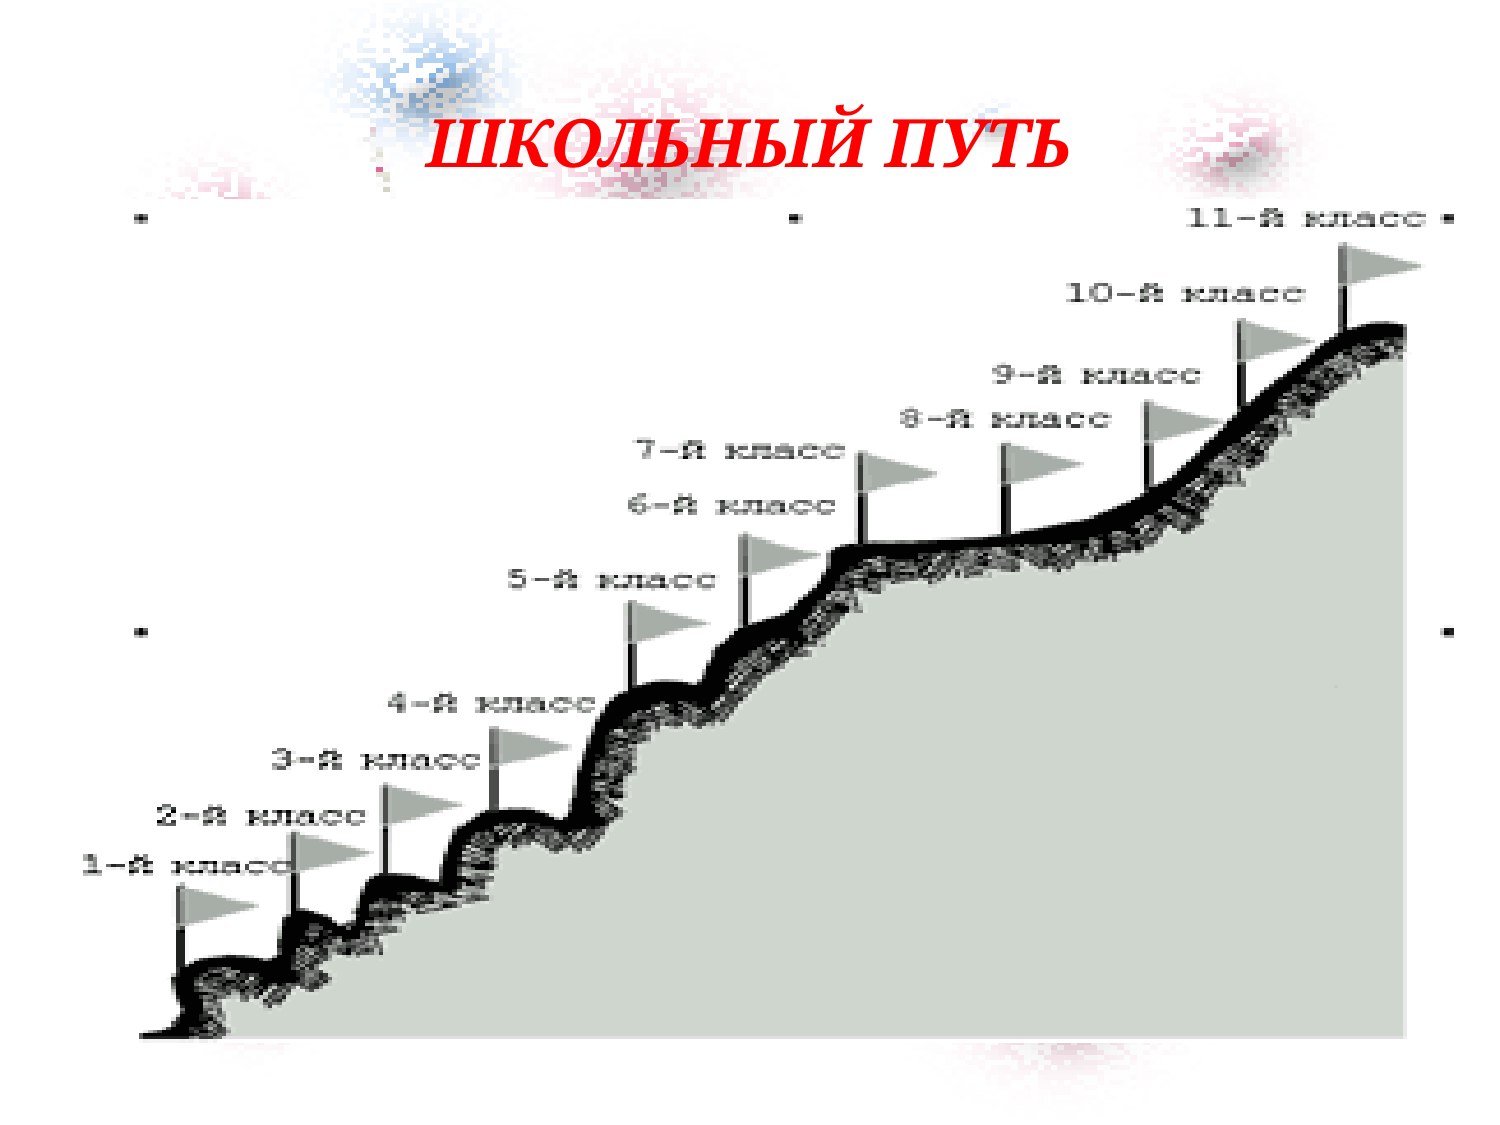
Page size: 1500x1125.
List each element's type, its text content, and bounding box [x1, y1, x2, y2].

subtitle ШКОЛЬНЫЙ ПУТЬ [116, 93, 1383, 197]
picture [0, 0, 1500, 1125]
